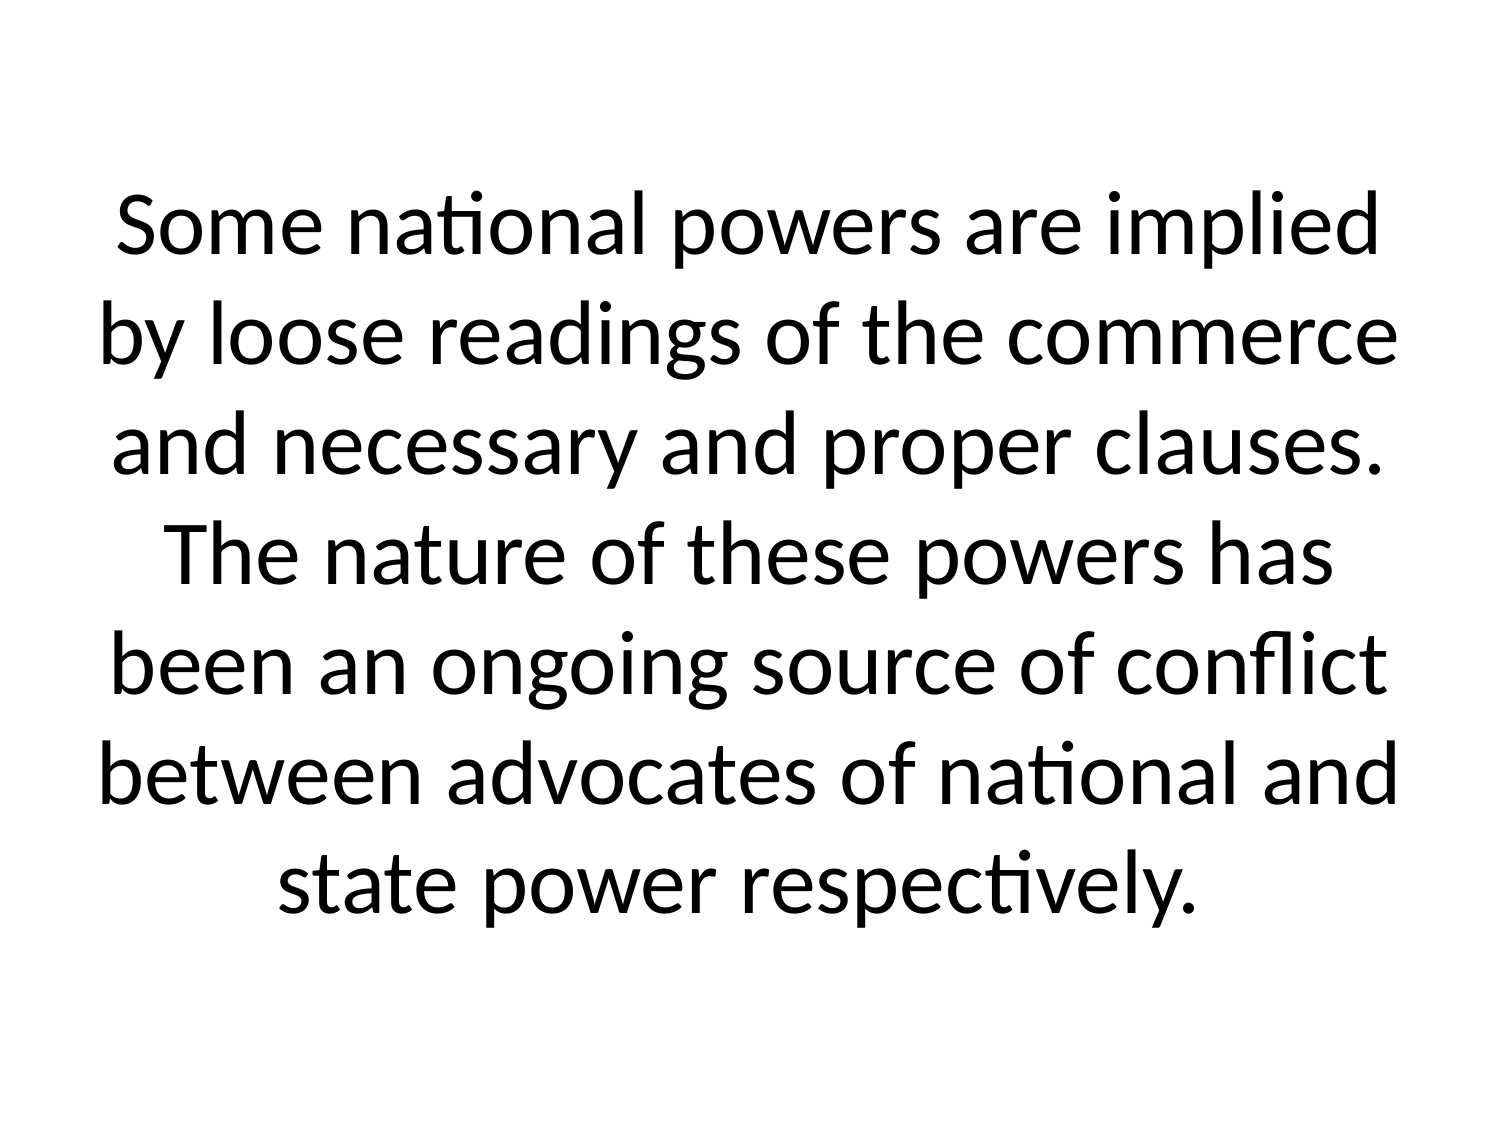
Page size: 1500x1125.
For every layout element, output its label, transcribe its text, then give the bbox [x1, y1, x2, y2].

title Some national powers are implied by loose readings of the commerce and necessary and proper clauses. The nature of these powers has been an ongoing source of conflict between advocates of national and state power respectively. [74, 44, 1426, 1051]
